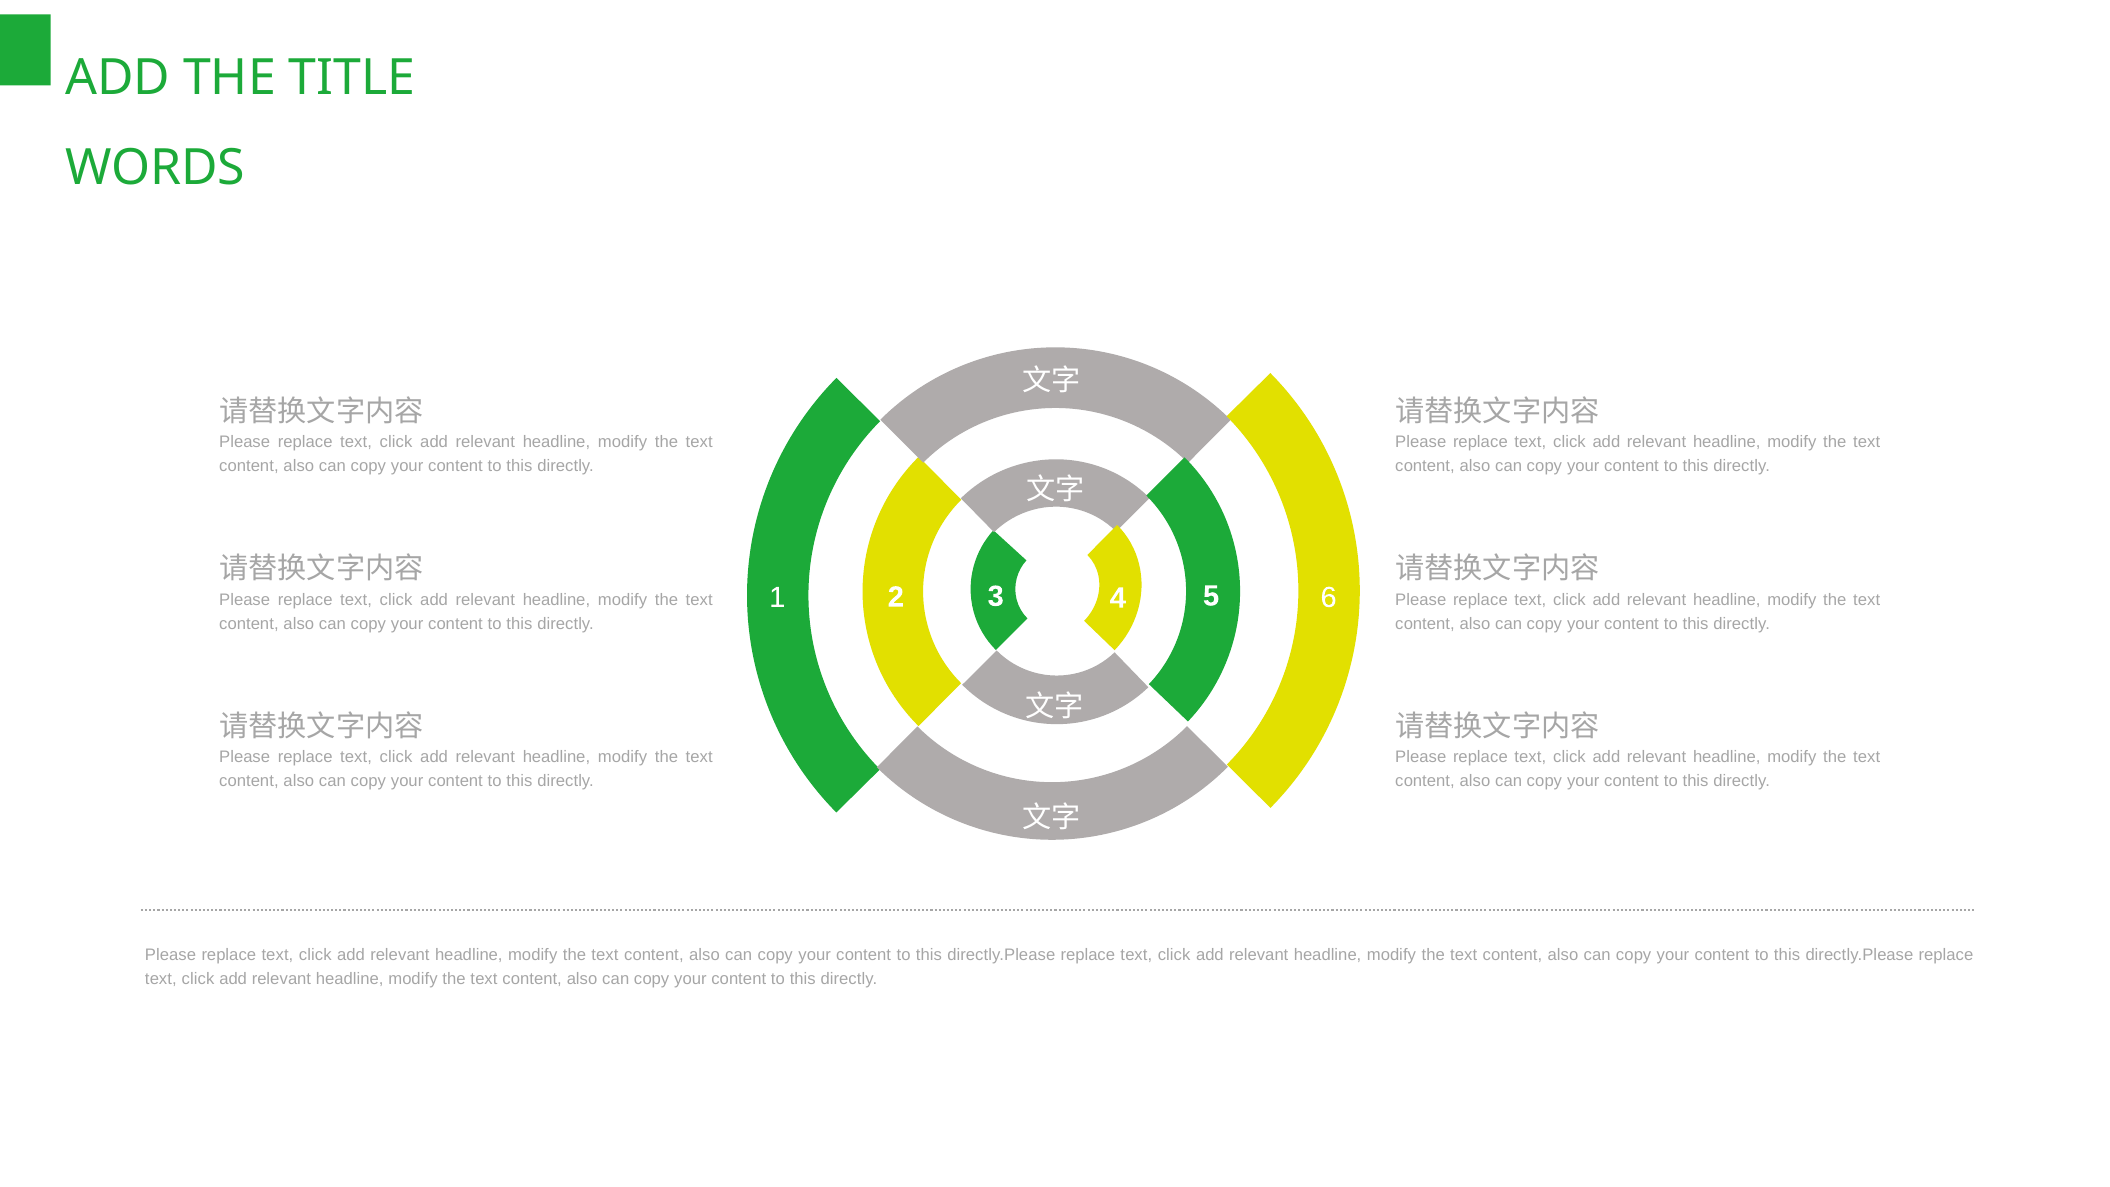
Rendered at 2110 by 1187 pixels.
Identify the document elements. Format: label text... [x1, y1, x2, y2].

text_box ADD THE TITLE WORDS [50, 7, 583, 202]
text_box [745, 281, 1363, 905]
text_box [219, 385, 714, 791]
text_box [1395, 385, 1882, 792]
text_box Please replace text, click add relevant headline, modify the text content, also can copy your content to this directly.Please replace text, click add relevant headline, modify the text content, also can copy your content to this directly.Please replace text, click add relevant headline, modify the text content, also can copy your content to this directly. [145, 940, 1977, 988]
